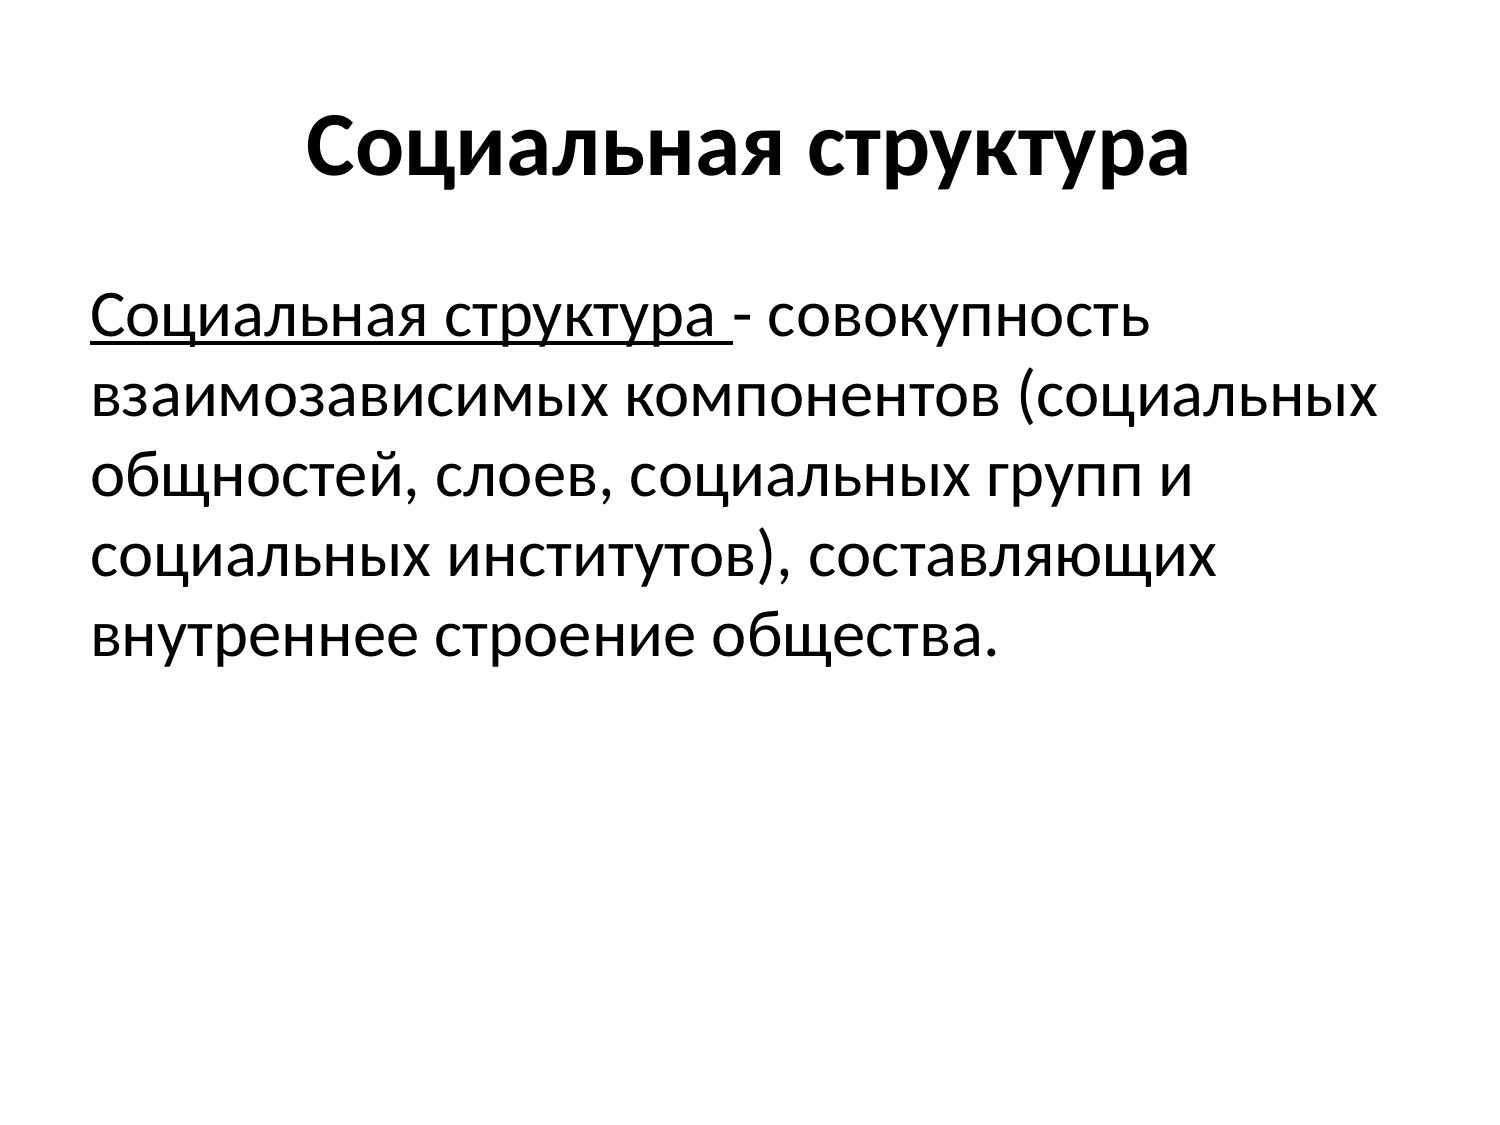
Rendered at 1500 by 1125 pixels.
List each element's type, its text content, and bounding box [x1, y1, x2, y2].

list Социальная структура - совокупность взаимозависимых компонентов (социальных общностей, слоев, социальных групп и социальных институтов), составляющих внутреннее строение общества. [75, 262, 1425, 1005]
title Социальная структура [75, 45, 1425, 233]
